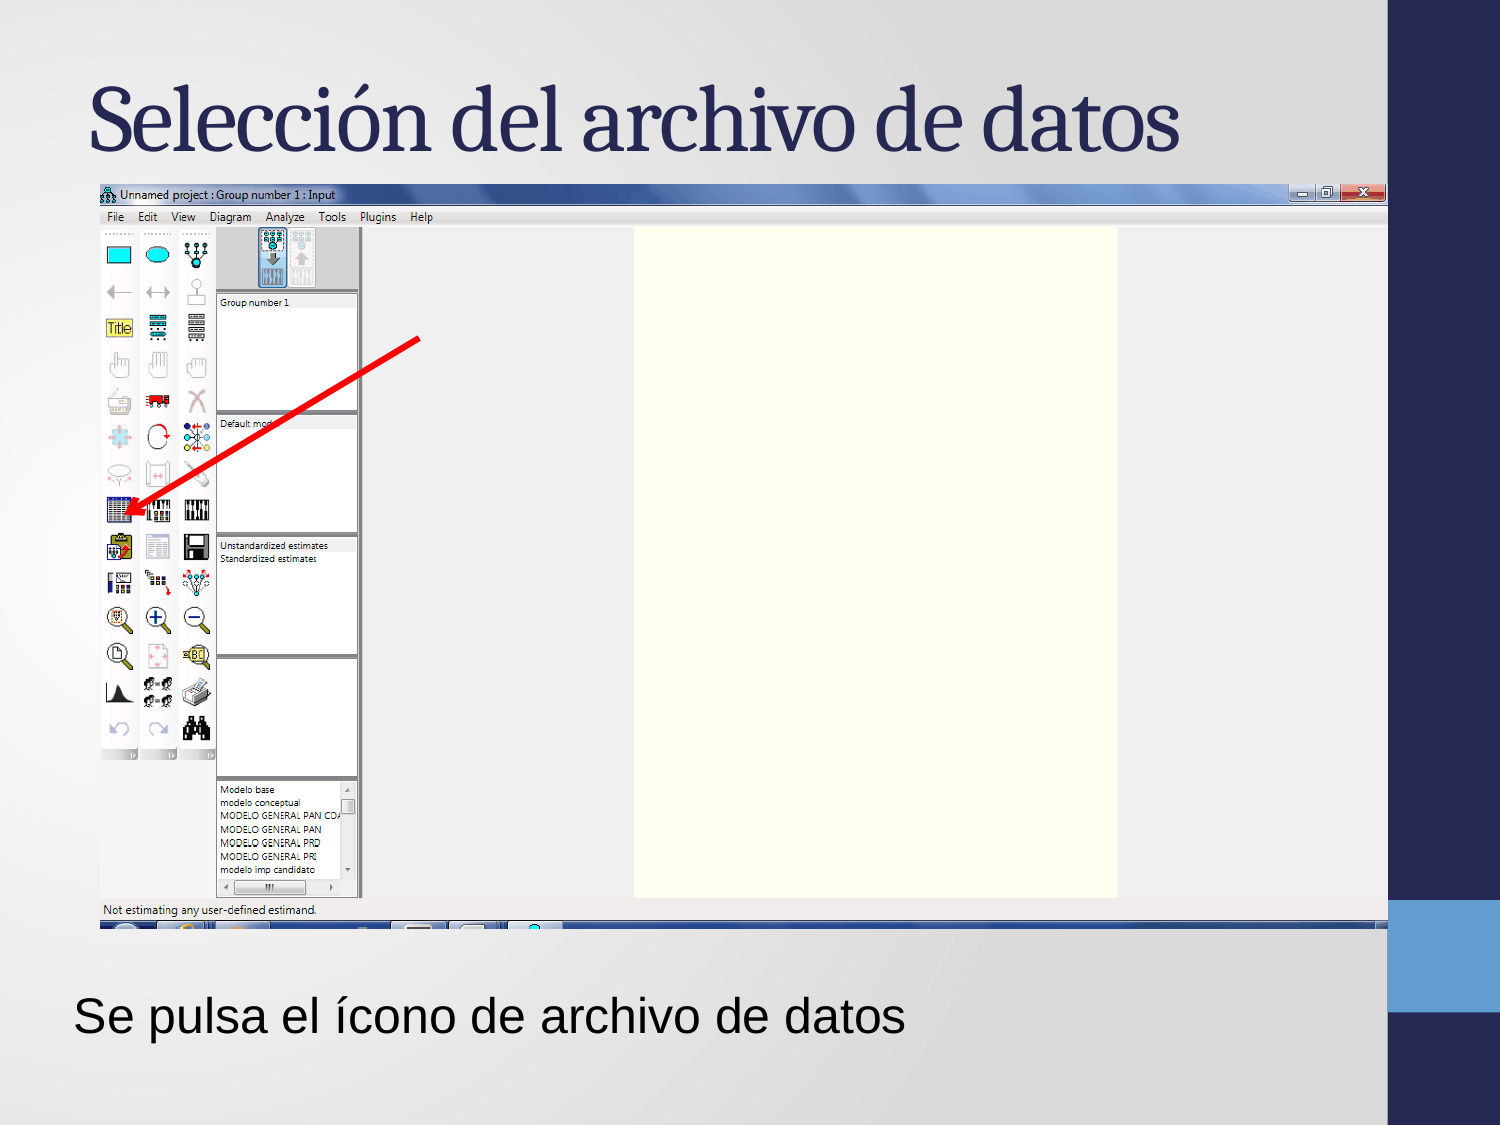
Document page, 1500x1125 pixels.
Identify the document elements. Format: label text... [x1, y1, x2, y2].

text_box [123, 337, 420, 516]
title Selección del archivo de datos [75, 19, 1425, 207]
text_box Se pulsa el ícono de archivo de datos [59, 976, 923, 1051]
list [99, 184, 1389, 929]
